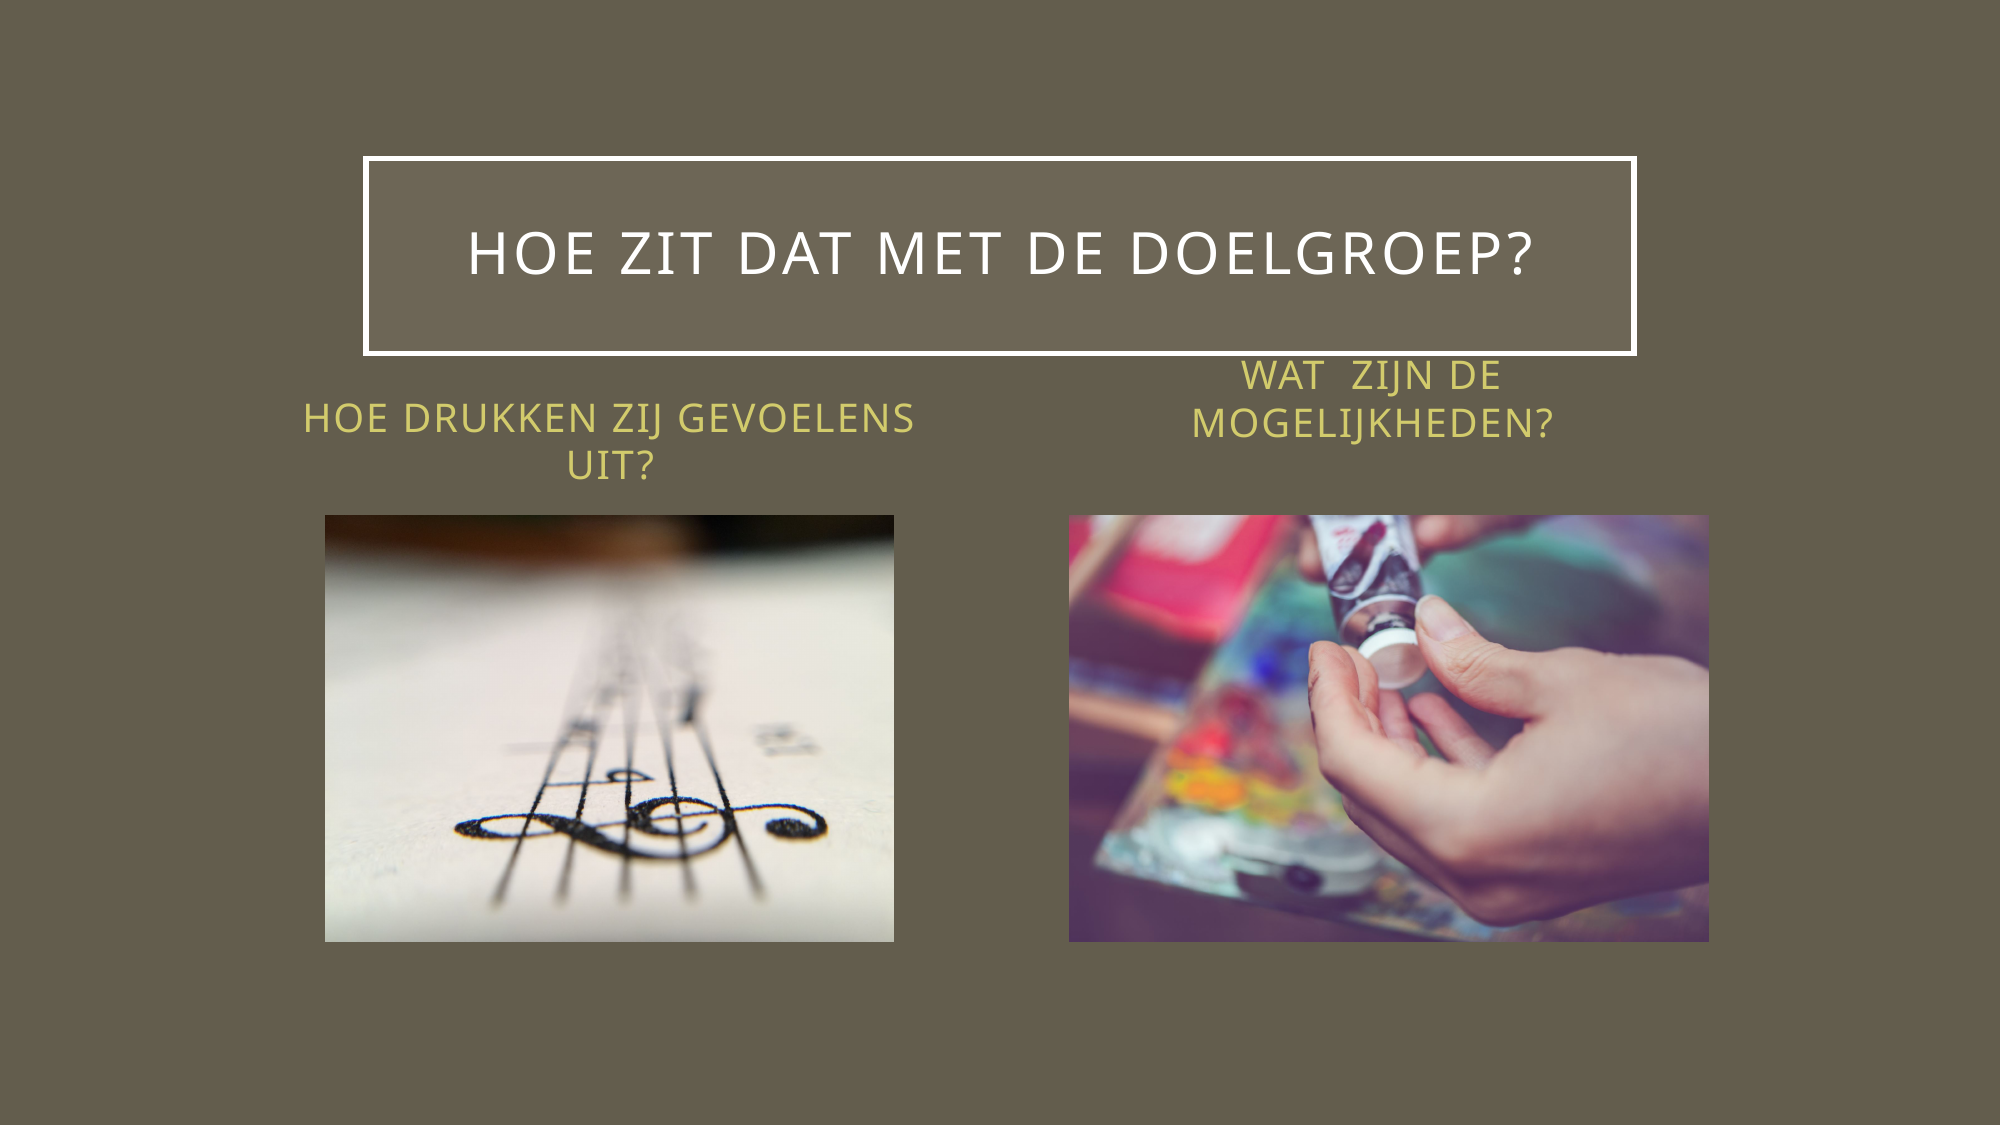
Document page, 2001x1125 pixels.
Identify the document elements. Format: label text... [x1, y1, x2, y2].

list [325, 515, 894, 942]
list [1068, 515, 1709, 942]
list Wat zijn de mogelijkheden? [1039, 379, 1705, 453]
title Hoe zit dat met de doelgroep? [363, 156, 1637, 356]
list Hoe drukken zij gevoelens uit? [259, 379, 961, 495]
